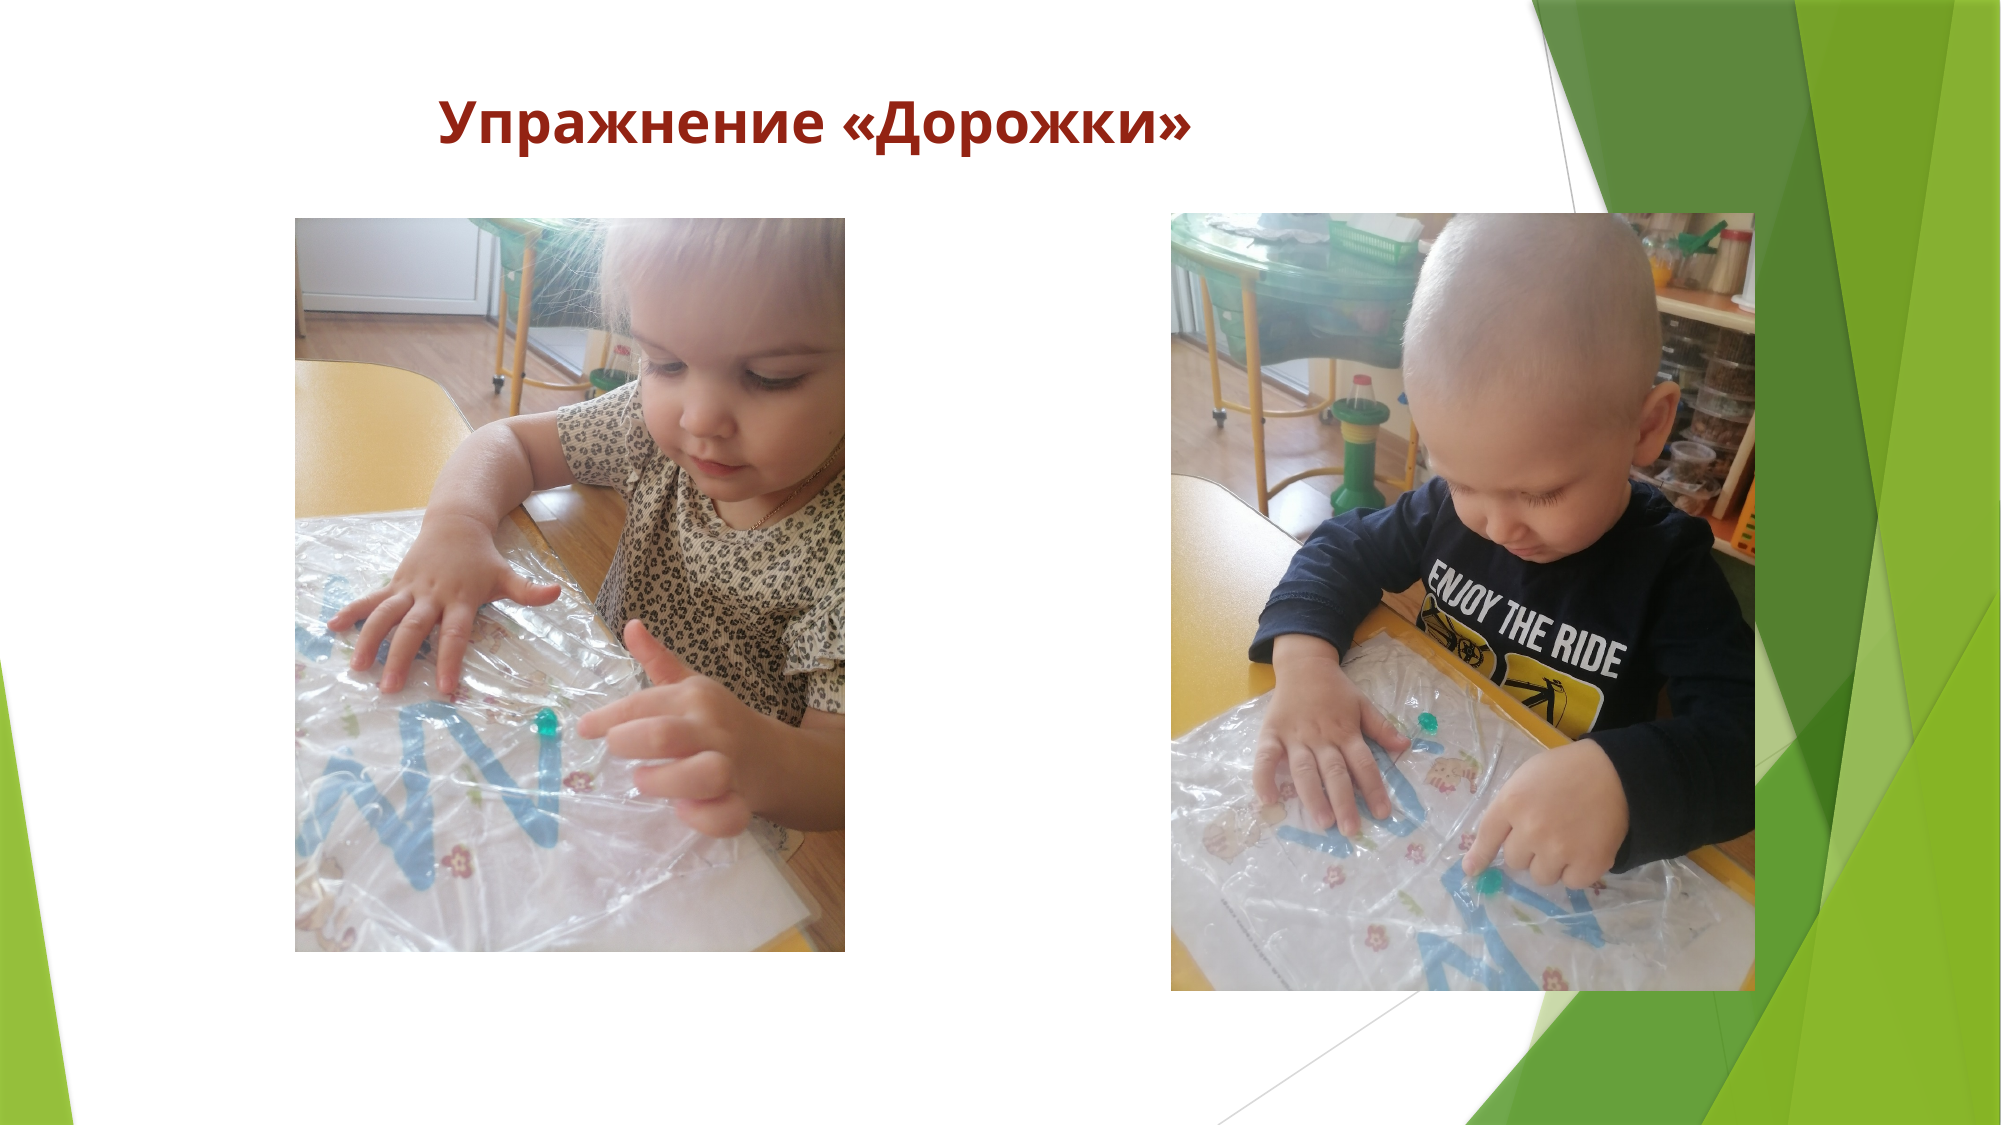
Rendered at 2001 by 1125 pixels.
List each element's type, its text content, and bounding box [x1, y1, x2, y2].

list Упражнение «Дорожки» [111, 77, 1522, 992]
picture [1170, 213, 1755, 992]
picture [294, 218, 846, 952]
